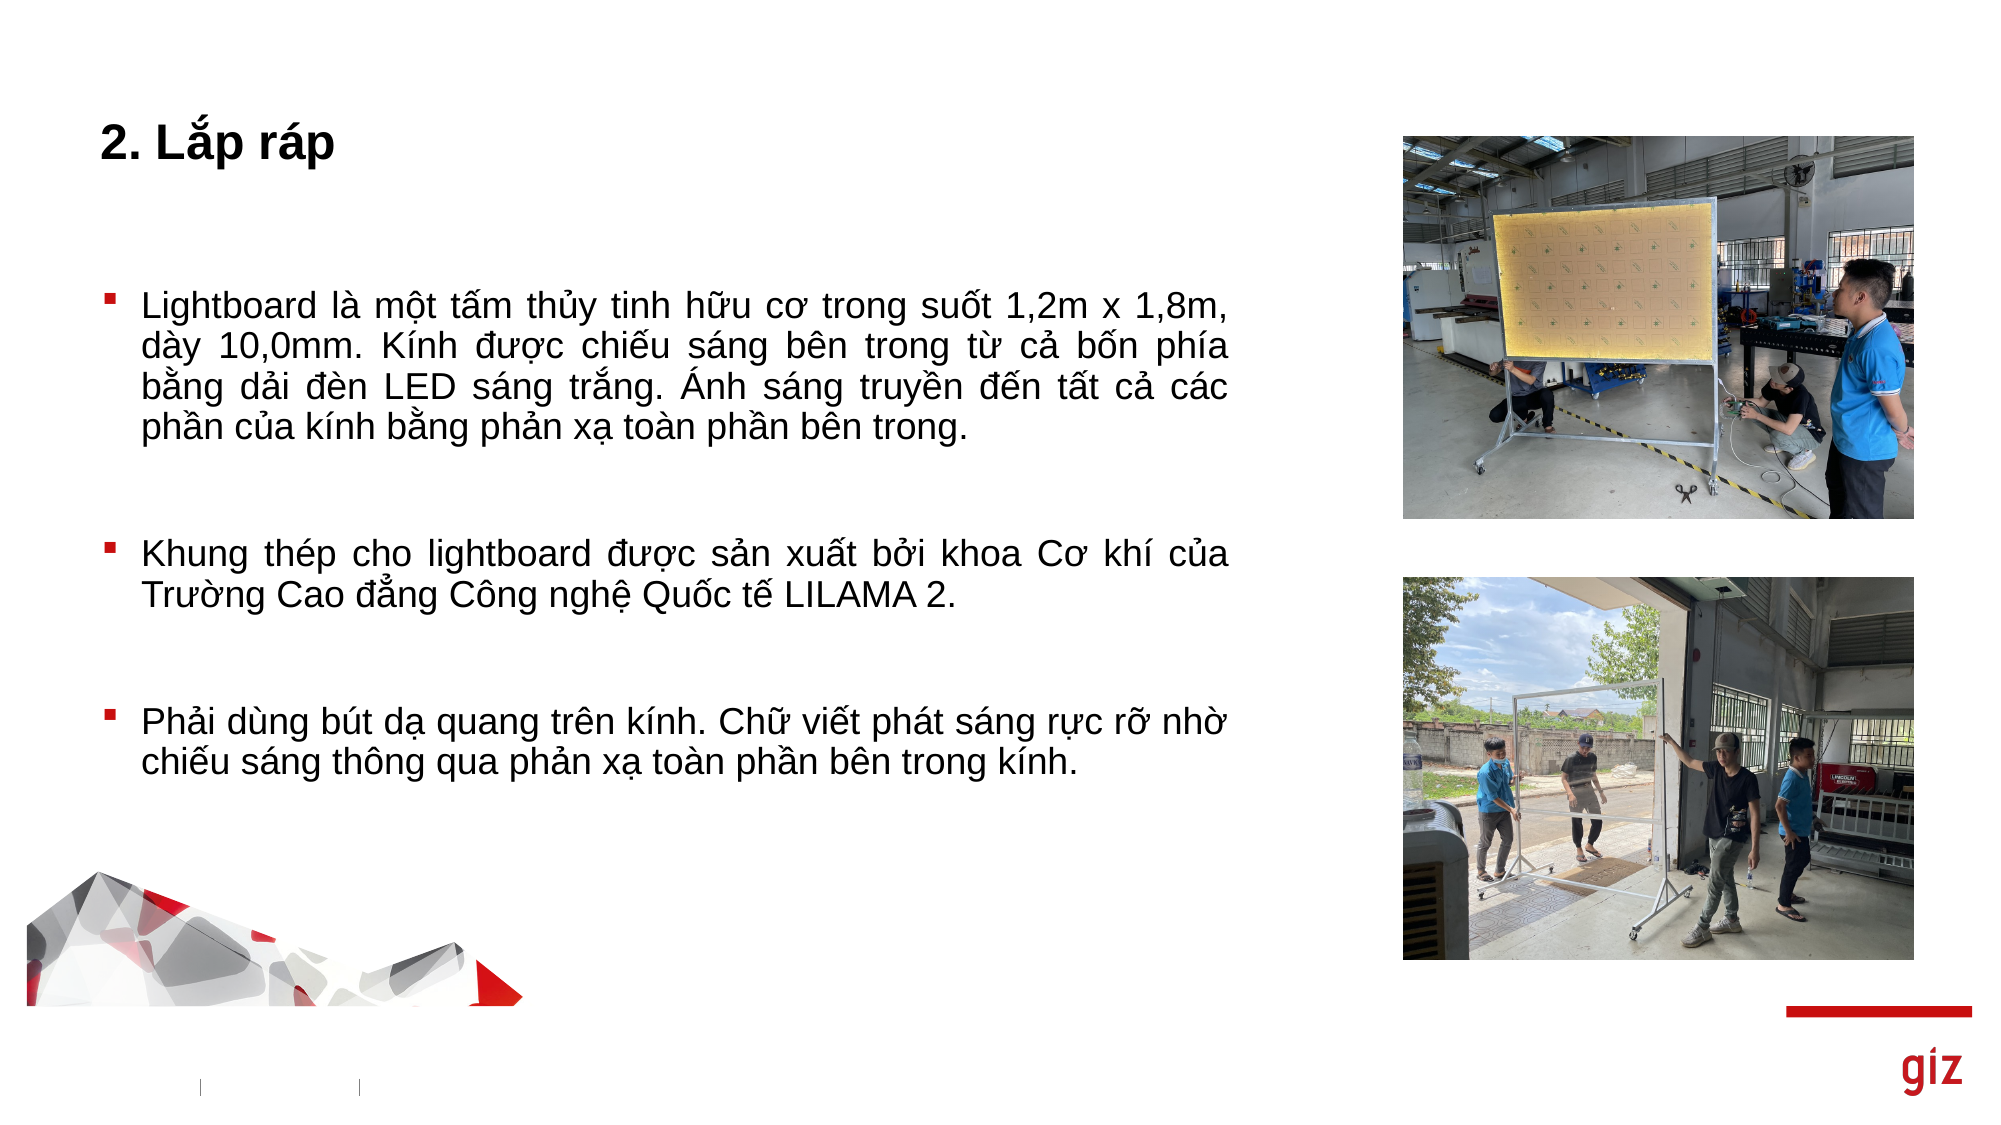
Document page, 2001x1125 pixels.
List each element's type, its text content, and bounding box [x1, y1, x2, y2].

picture [455, 942, 535, 1007]
picture [104, 873, 447, 1007]
title 2. Lắp ráp [100, 52, 1975, 171]
list Lightboard là một tấm thủy tinh hữu cơ trong suốt 1,2m x 1,8m, dày 10,0mm. Kính được chiếu sáng bên trong từ cả bốn phía bằng dải đèn LED sáng trắng. Ánh sáng truyền đến tất cả các phần của kính bằng phản xạ toàn phần bên trong. Khung thép cho lightboard được sản xuất bởi khoa Cơ khí của Trường Cao đẳng Công nghệ Quốc tế LILAMA 2. Phải dùng bút dạ quang trên kính. Chữ viết phát sáng rực rỡ nhờ chiếu sáng thông qua phản xạ toàn phần bên trong kính. [86, 216, 1244, 841]
picture [1403, 136, 1914, 519]
picture [1901, 1045, 1969, 1098]
picture [26, 872, 97, 1007]
picture [1403, 577, 1914, 960]
